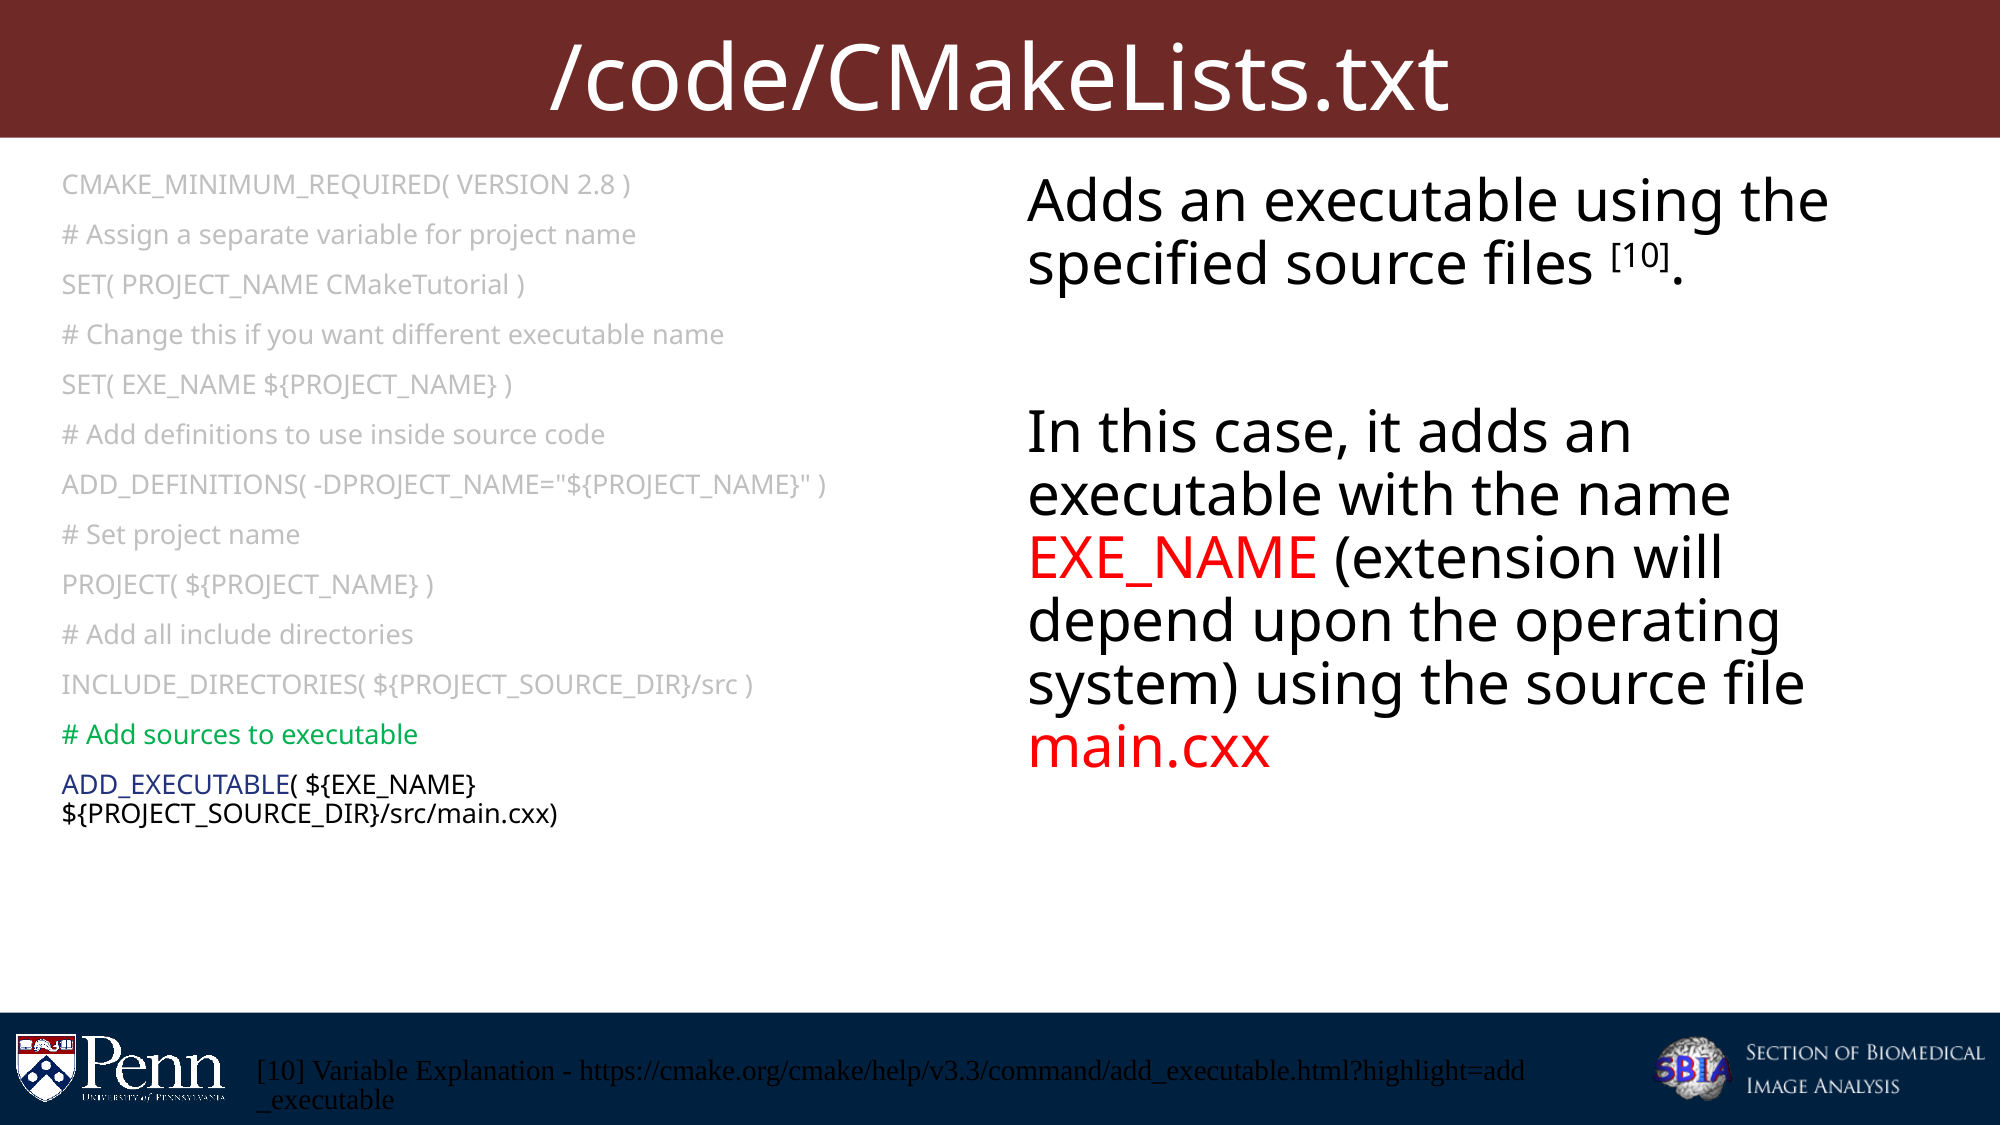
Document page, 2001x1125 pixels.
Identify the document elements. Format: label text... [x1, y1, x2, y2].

title /code/CMakeLists.txt [46, 0, 1954, 138]
picture [16, 1034, 225, 1103]
footer [10] Variable Explanation - https://cmake.org/cmake/help/v3.3/command/add_executable.html?highlight=add_executable [241, 1038, 1551, 1099]
list Adds an executable using the specified source files [10]. In this case, it adds an executable with the name EXE_NAME (extension will depend upon the operating system) using the source file main.cxx [1012, 164, 1954, 987]
picture [1652, 1035, 1985, 1102]
list CMAKE_MINIMUM_REQUIRED( VERSION 2.8 ) # Assign a separate variable for project name SET( PROJECT_NAME CMakeTutorial ) # Change this if you want different executable name SET( EXE_NAME ${PROJECT_NAME} ) # Add definitions to use inside source code ADD_DEFINITIONS( -DPROJECT_NAME="${PROJECT_NAME}" ) # Set project name PROJECT( ${PROJECT_NAME} ) # Add all include directories INCLUDE_DIRECTORIES( ${PROJECT_SOURCE_DIR}/src ) # Add sources to executable ADD_EXECUTABLE( ${EXE_NAME} ${PROJECT_SOURCE_DIR}/src/main.cxx) [46, 164, 985, 987]
